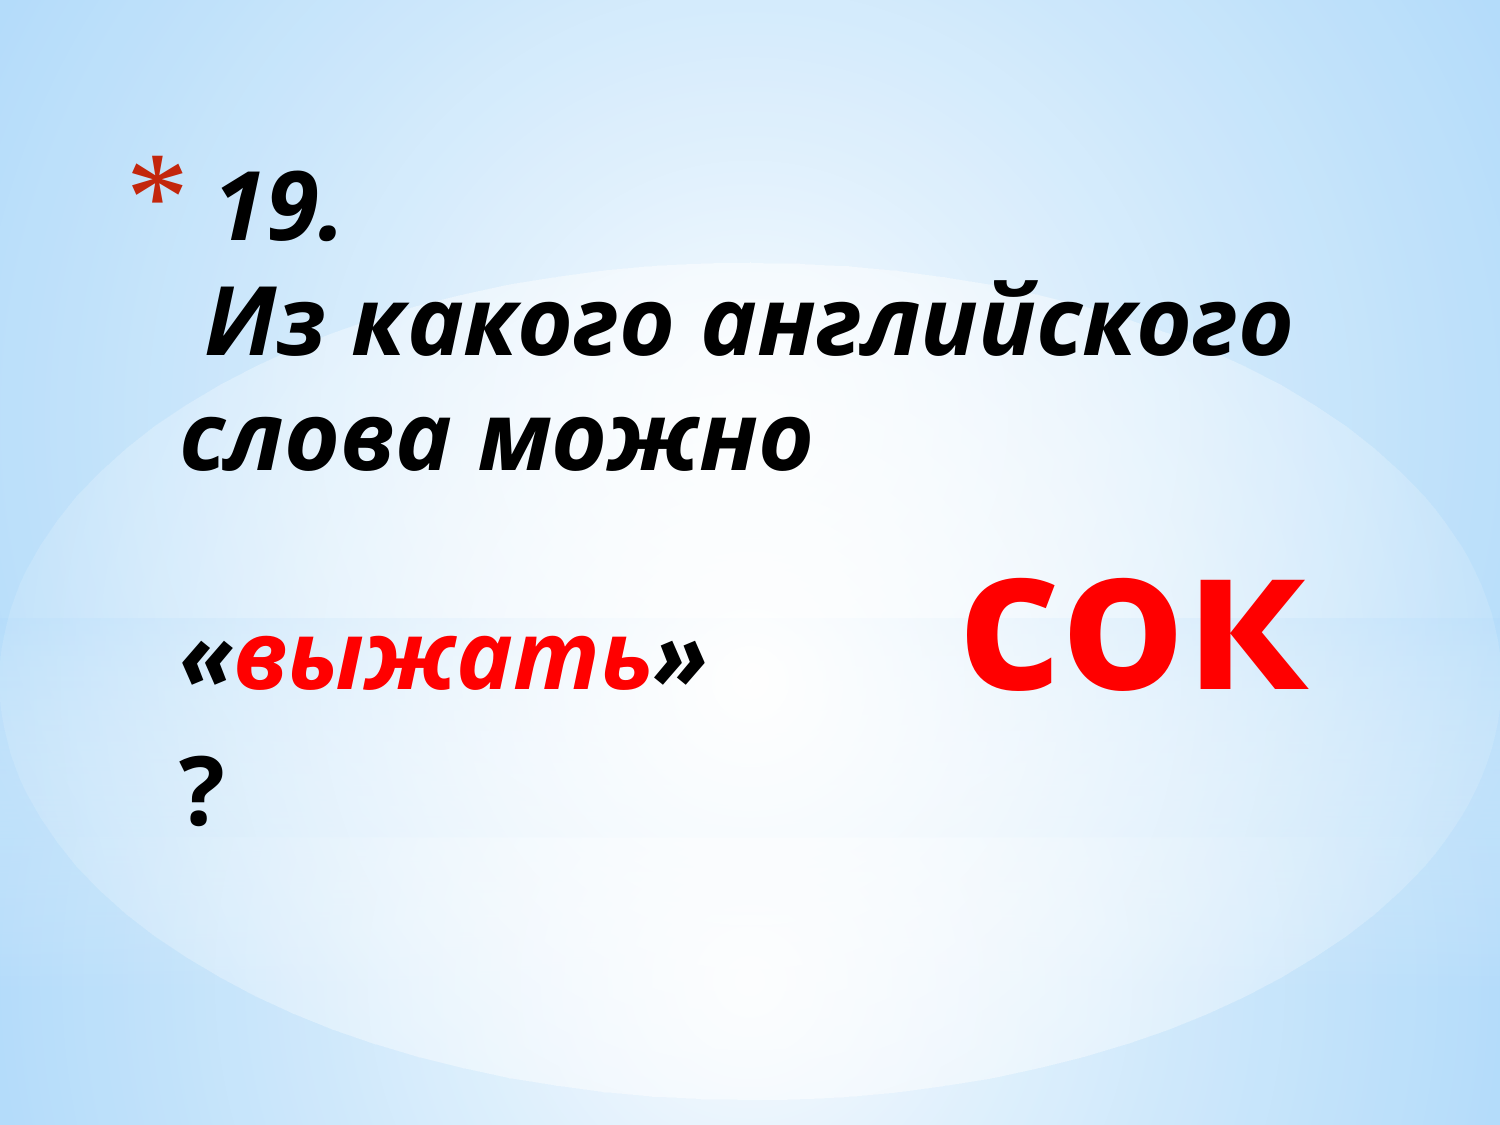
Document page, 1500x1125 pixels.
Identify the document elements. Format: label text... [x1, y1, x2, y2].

title 19. Из какого английского слова можно «выжать» сок ? [112, 137, 1363, 1059]
